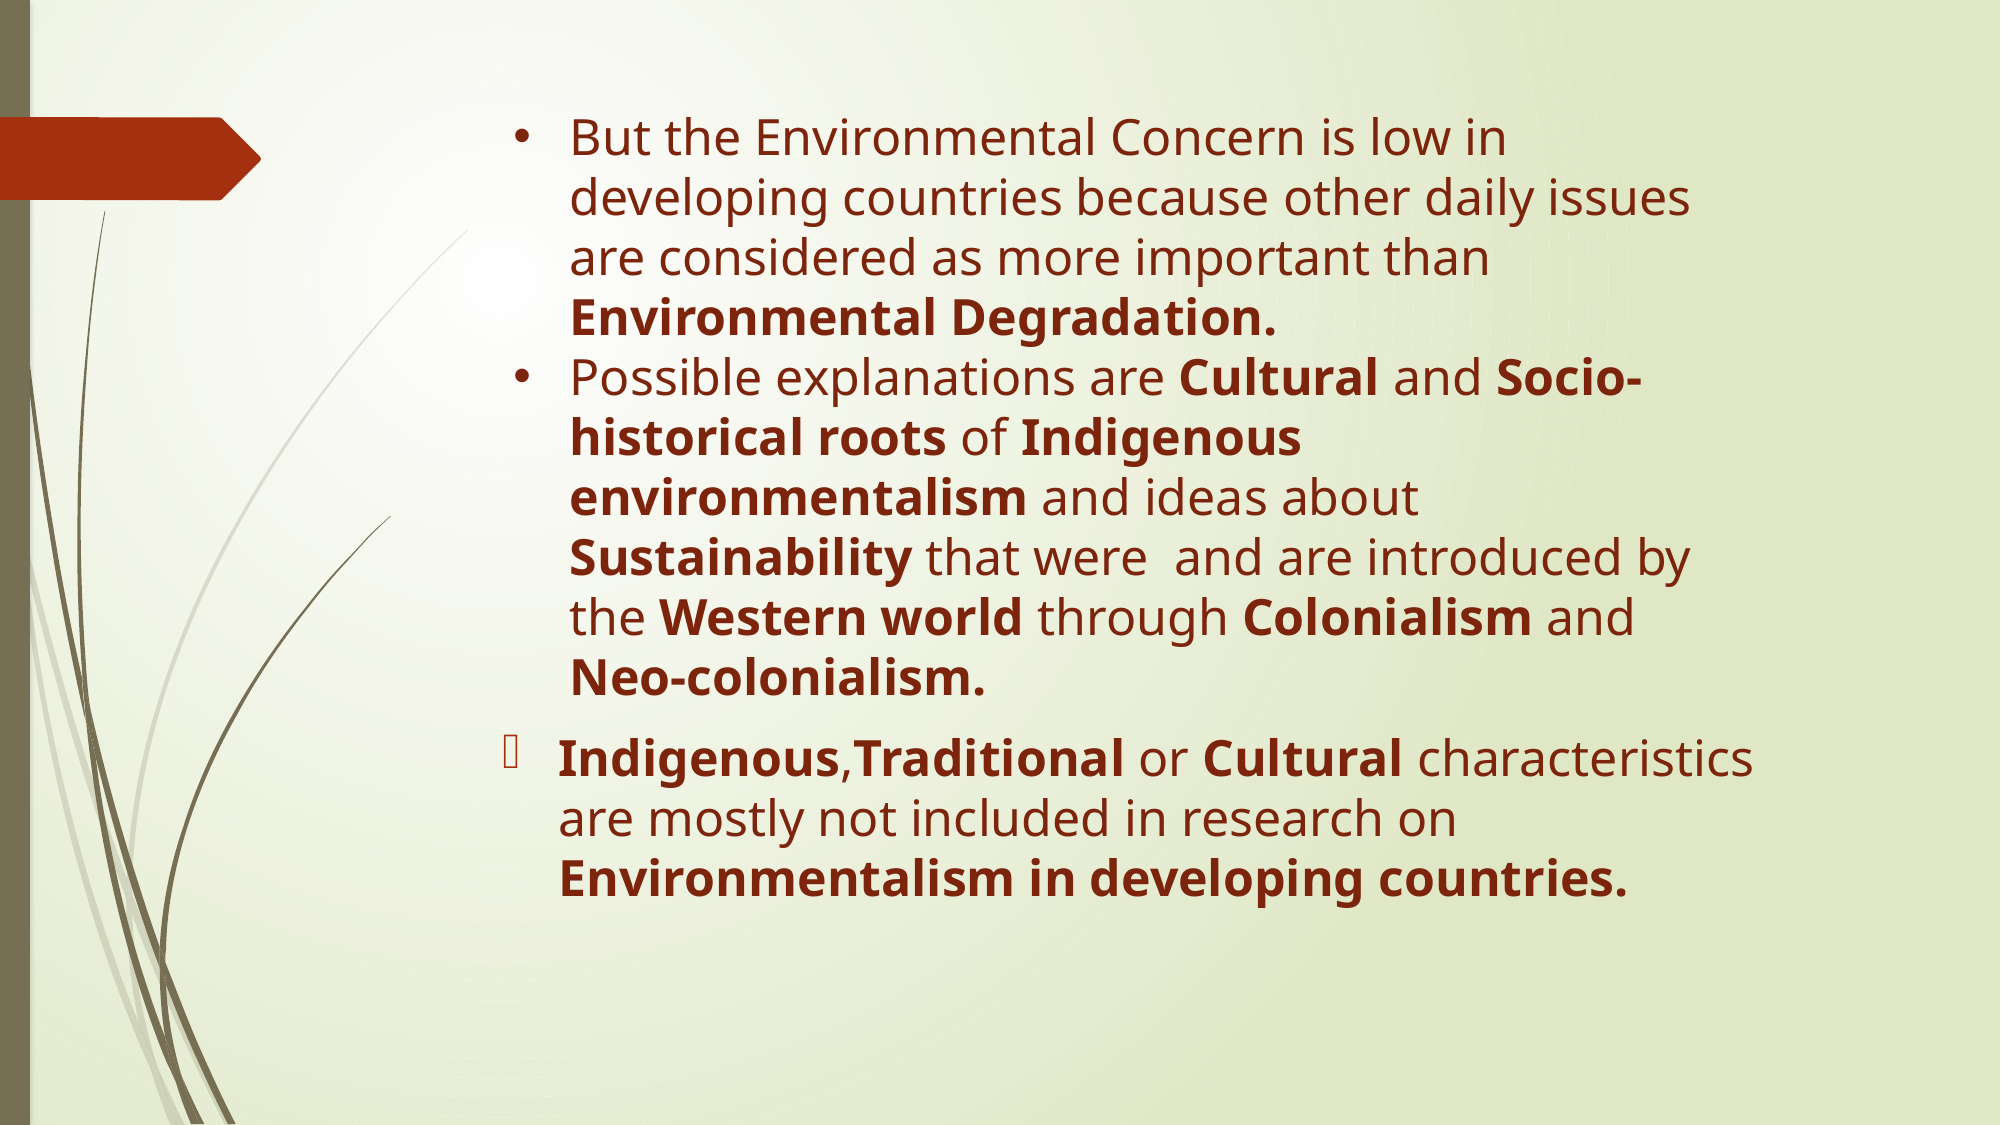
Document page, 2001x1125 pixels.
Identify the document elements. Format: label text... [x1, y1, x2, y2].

list Indigenous,Traditional or Cultural characteristics are mostly not included in research on Environmentalism in developing countries. [487, 718, 1770, 1063]
text_box But the Environmental Concern is low in developing countries because other daily issues are considered as more important than Environmental Degradation. Possible explanations are Cultural and Socio-historical roots of Indigenous environmentalism and ideas about Sustainability that were and are introduced by the Western world through Colonialism and Neo-colonialism. [498, 97, 1714, 713]
